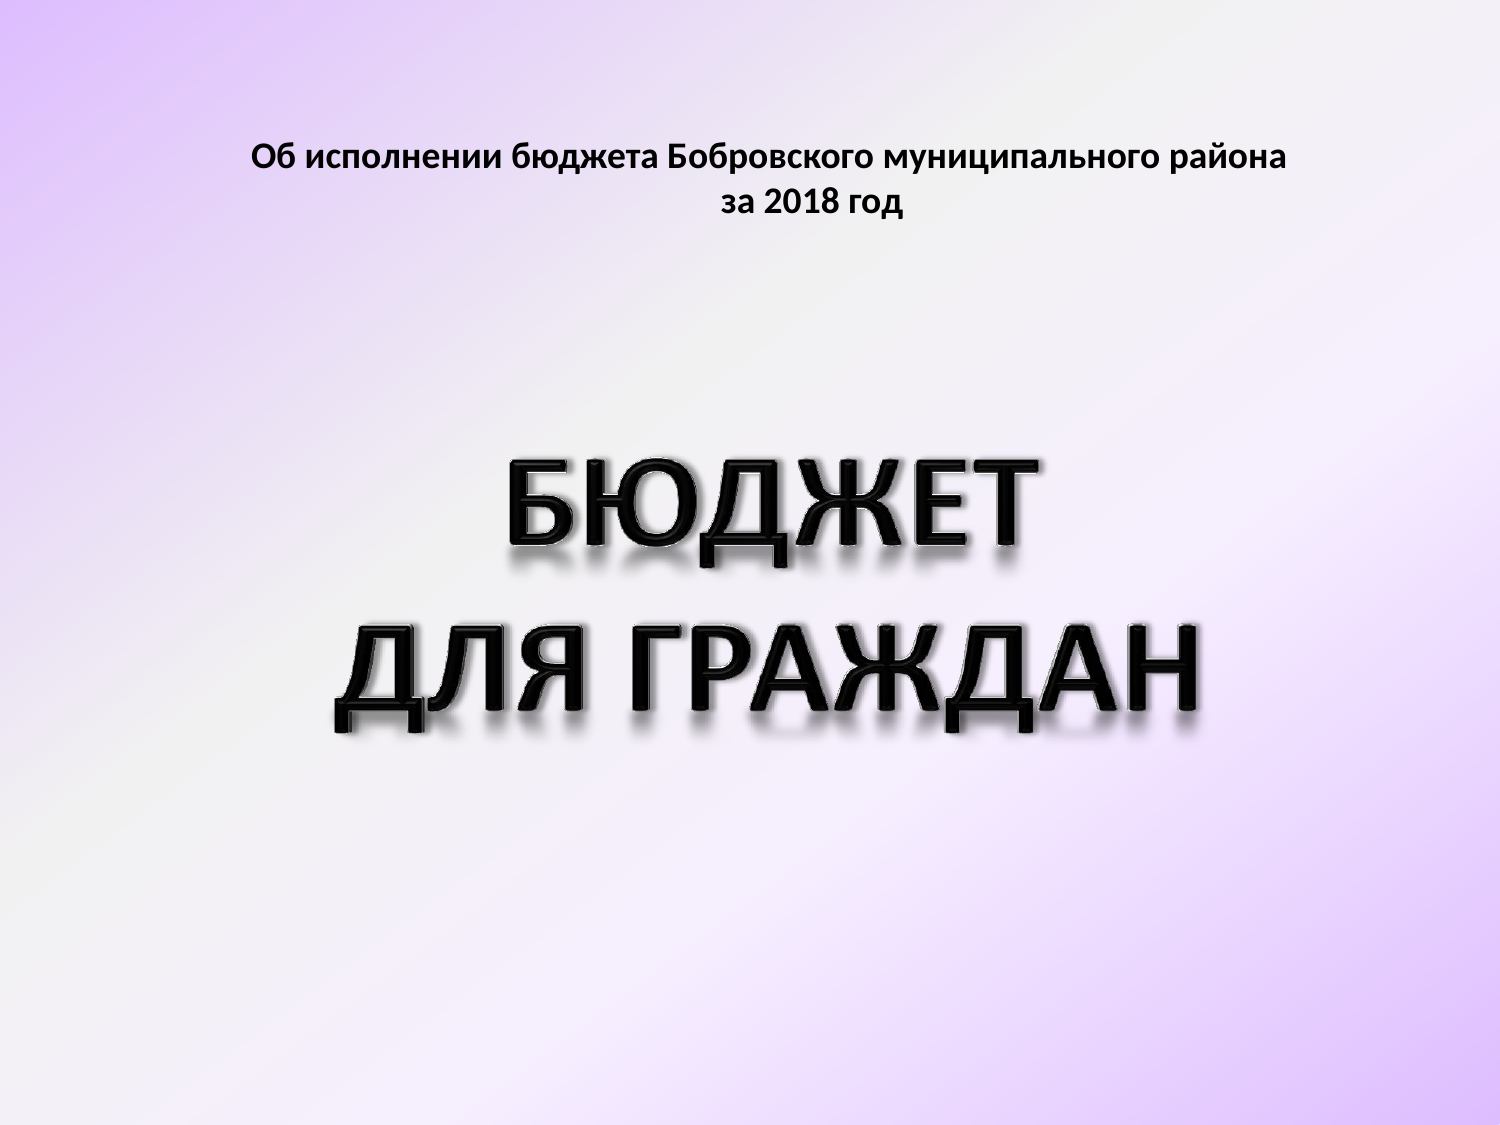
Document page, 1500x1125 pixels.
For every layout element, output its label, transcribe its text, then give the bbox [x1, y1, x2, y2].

text_box Об исполнении бюджета Бобровского муниципального района за 2018 год [248, 131, 1289, 222]
text_box [235, 365, 1344, 854]
text_box [0, 0, 1500, 1125]
